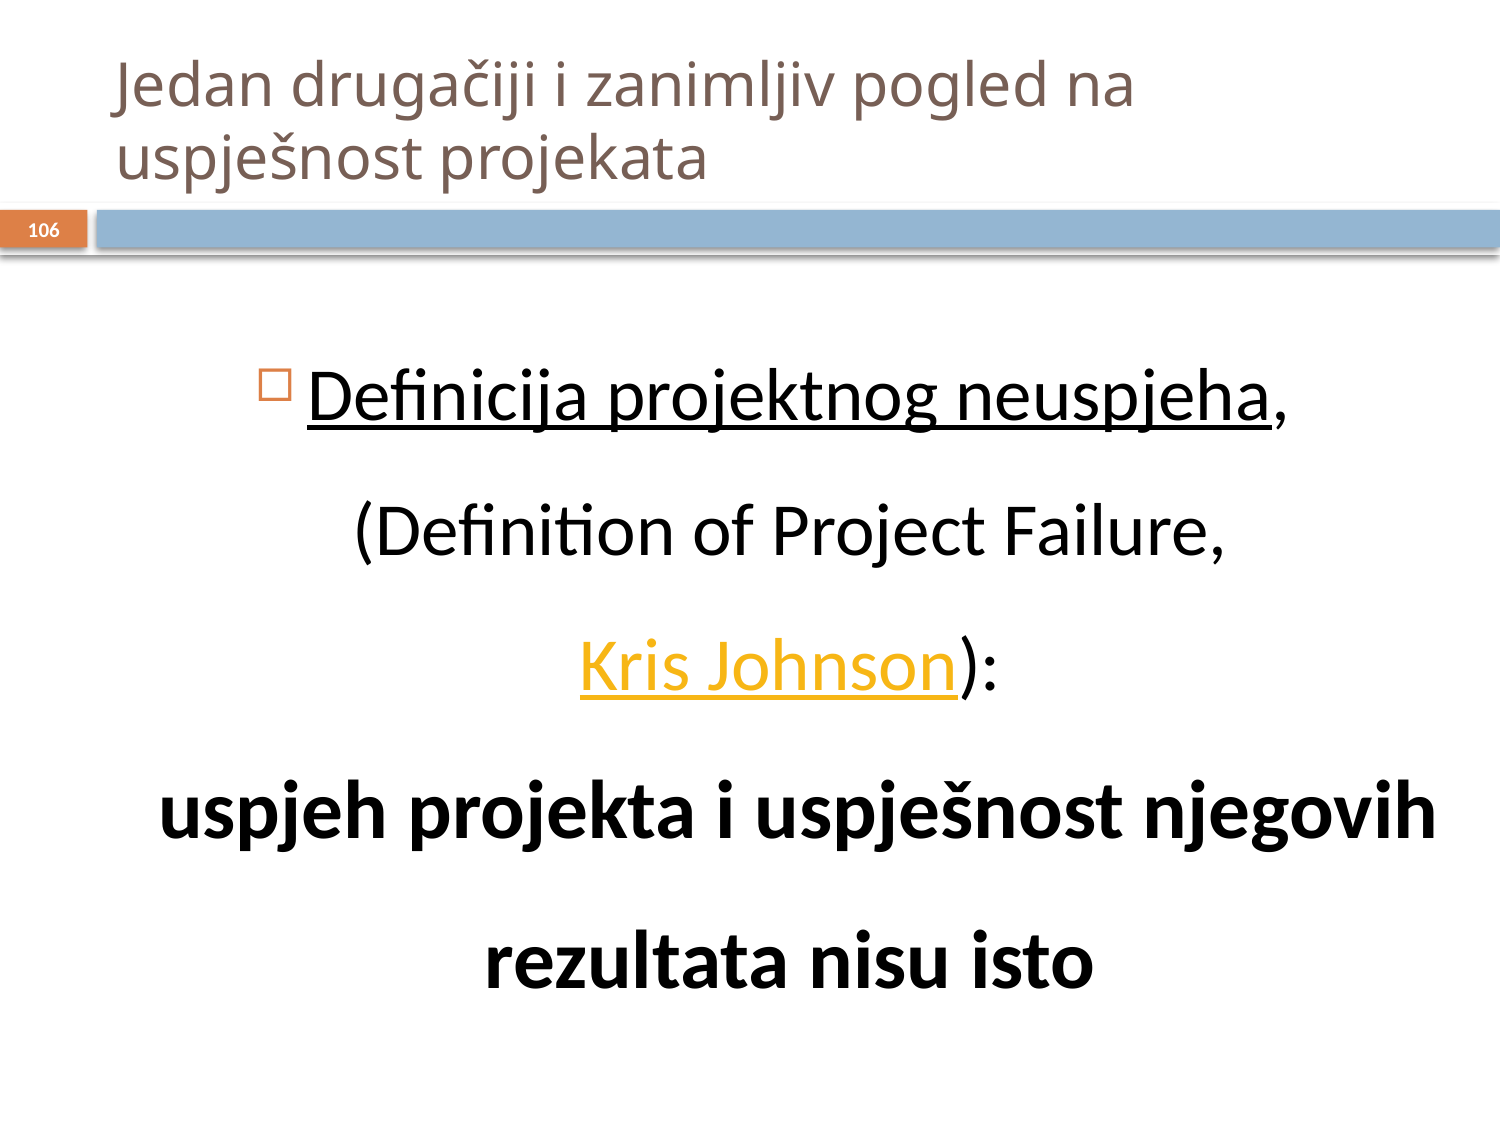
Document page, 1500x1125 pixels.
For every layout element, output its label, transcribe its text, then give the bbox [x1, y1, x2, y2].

slide_number 106 [0, 208, 88, 249]
title Jedan drugačiji i zanimljiv pogled na uspješnost projekata [100, 37, 1439, 201]
list Definicija projektnog neuspjeha, (Definition of Project Failure, Kris Johnson): uspjeh projekta i uspješnost njegovih rezultata nisu isto [62, 292, 1477, 1081]
